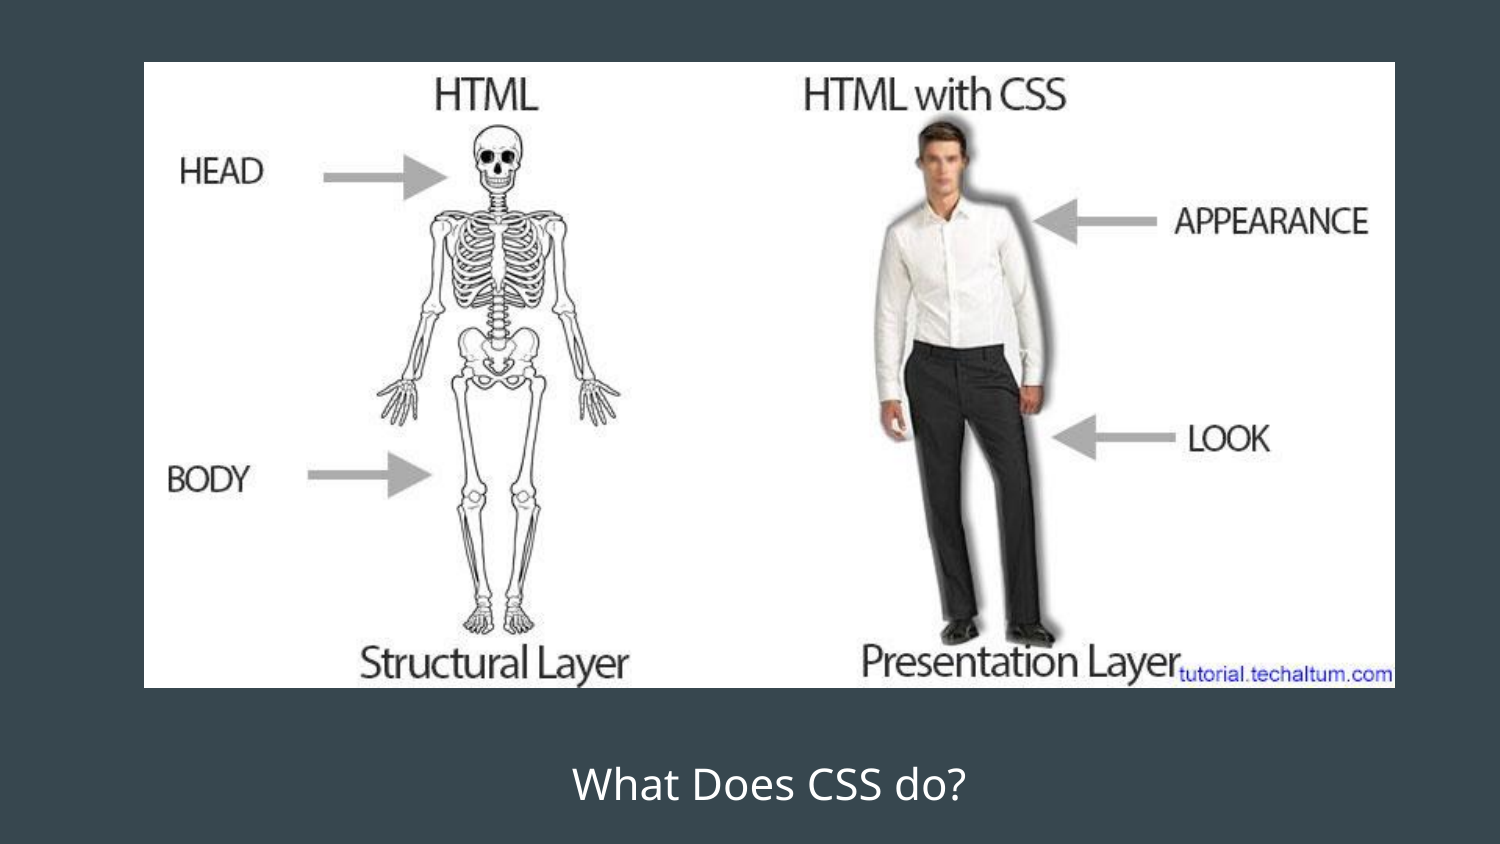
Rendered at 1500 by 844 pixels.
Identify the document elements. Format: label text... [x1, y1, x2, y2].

picture [144, 62, 1395, 688]
list What Does CSS do? [277, 732, 1262, 833]
